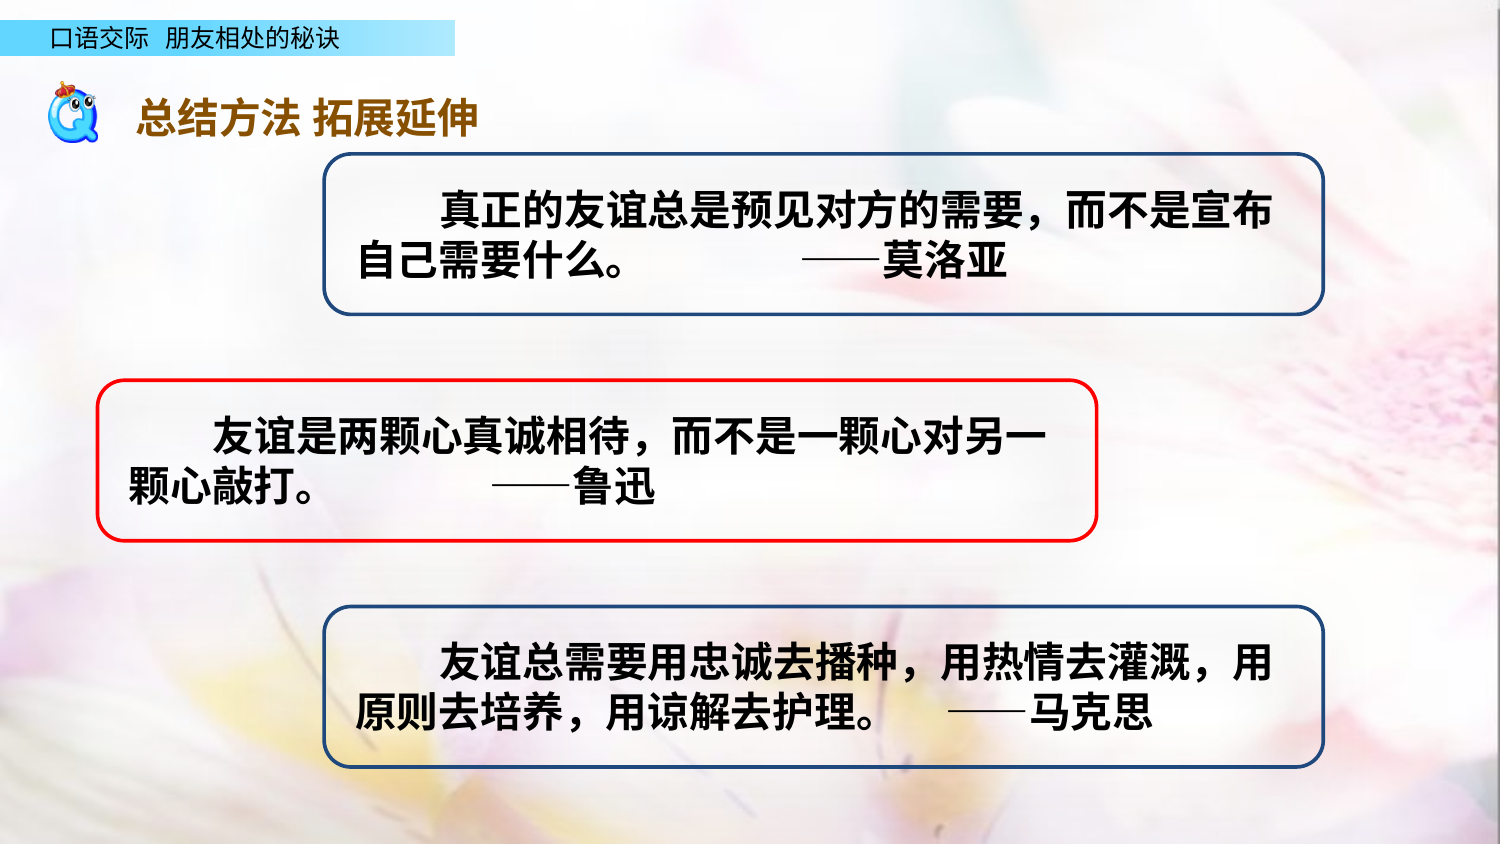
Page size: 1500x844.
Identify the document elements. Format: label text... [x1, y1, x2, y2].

text_box 友谊是两颗心真诚相待，而不是一颗心对另一颗心敲打。 ——鲁迅 [113, 402, 1097, 618]
text_box [322, 604, 1326, 767]
text_box 友谊总需要用忠诚去播种，用热情去灌溉，用原则去培养，用谅解去护理。 ——马克思 [340, 628, 1324, 844]
text_box 总结方法 拓展延伸 [124, 86, 786, 148]
text_box [322, 151, 1326, 315]
text_box 真正的友谊总是预见对方的需要，而不是宣布自己需要什么。 ——莫洛亚 [340, 176, 1324, 392]
picture [48, 80, 98, 143]
text_box [95, 378, 1099, 541]
